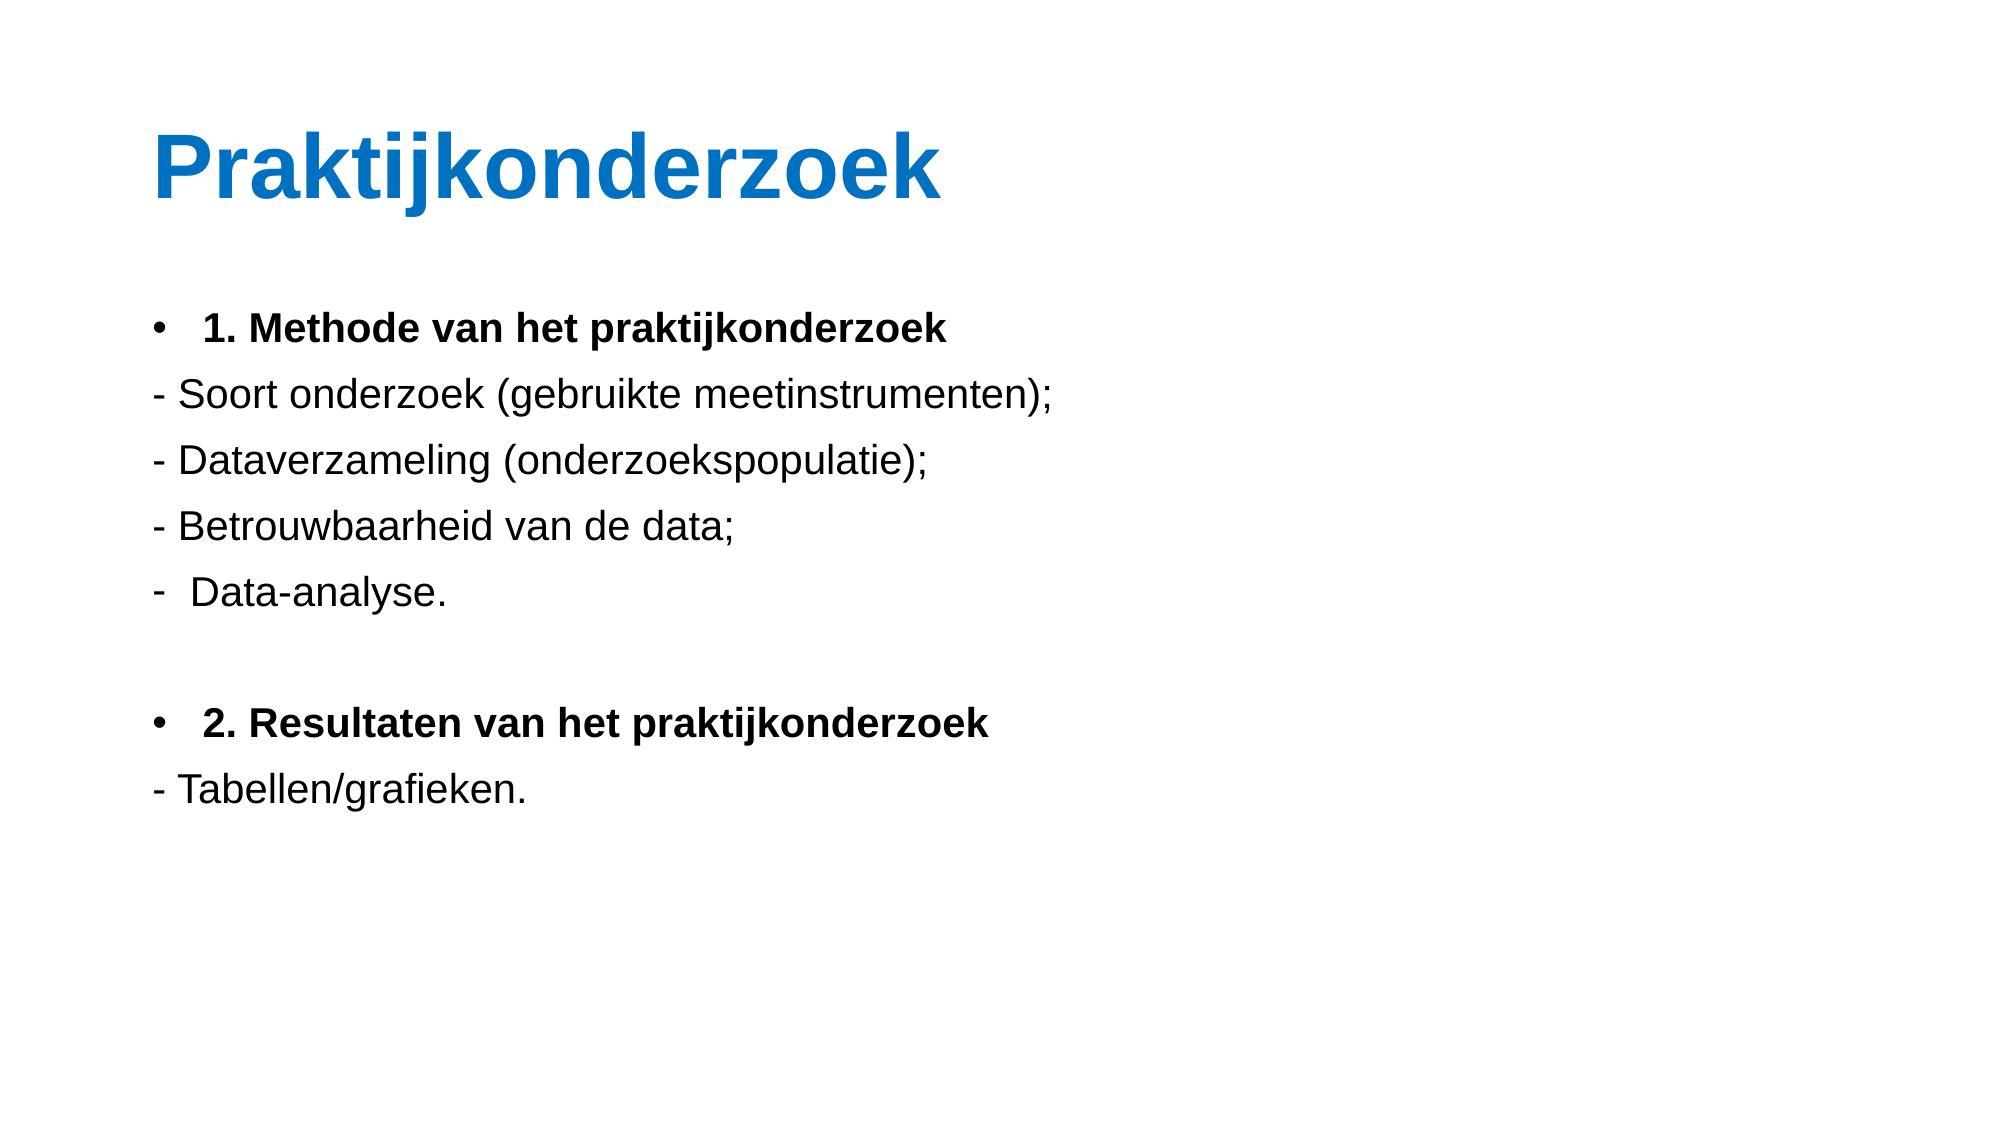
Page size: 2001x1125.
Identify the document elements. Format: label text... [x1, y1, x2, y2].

list 1. Methode van het praktijkonderzoek - Soort onderzoek (gebruikte meetinstrumenten); - Dataverzameling (onderzoekspopulatie); - Betrouwbaarheid van de data; Data-analyse. 2. Resultaten van het praktijkonderzoek - Tabellen/grafieken. [137, 299, 1863, 1014]
title Praktijkonderzoek [137, 59, 1863, 278]
